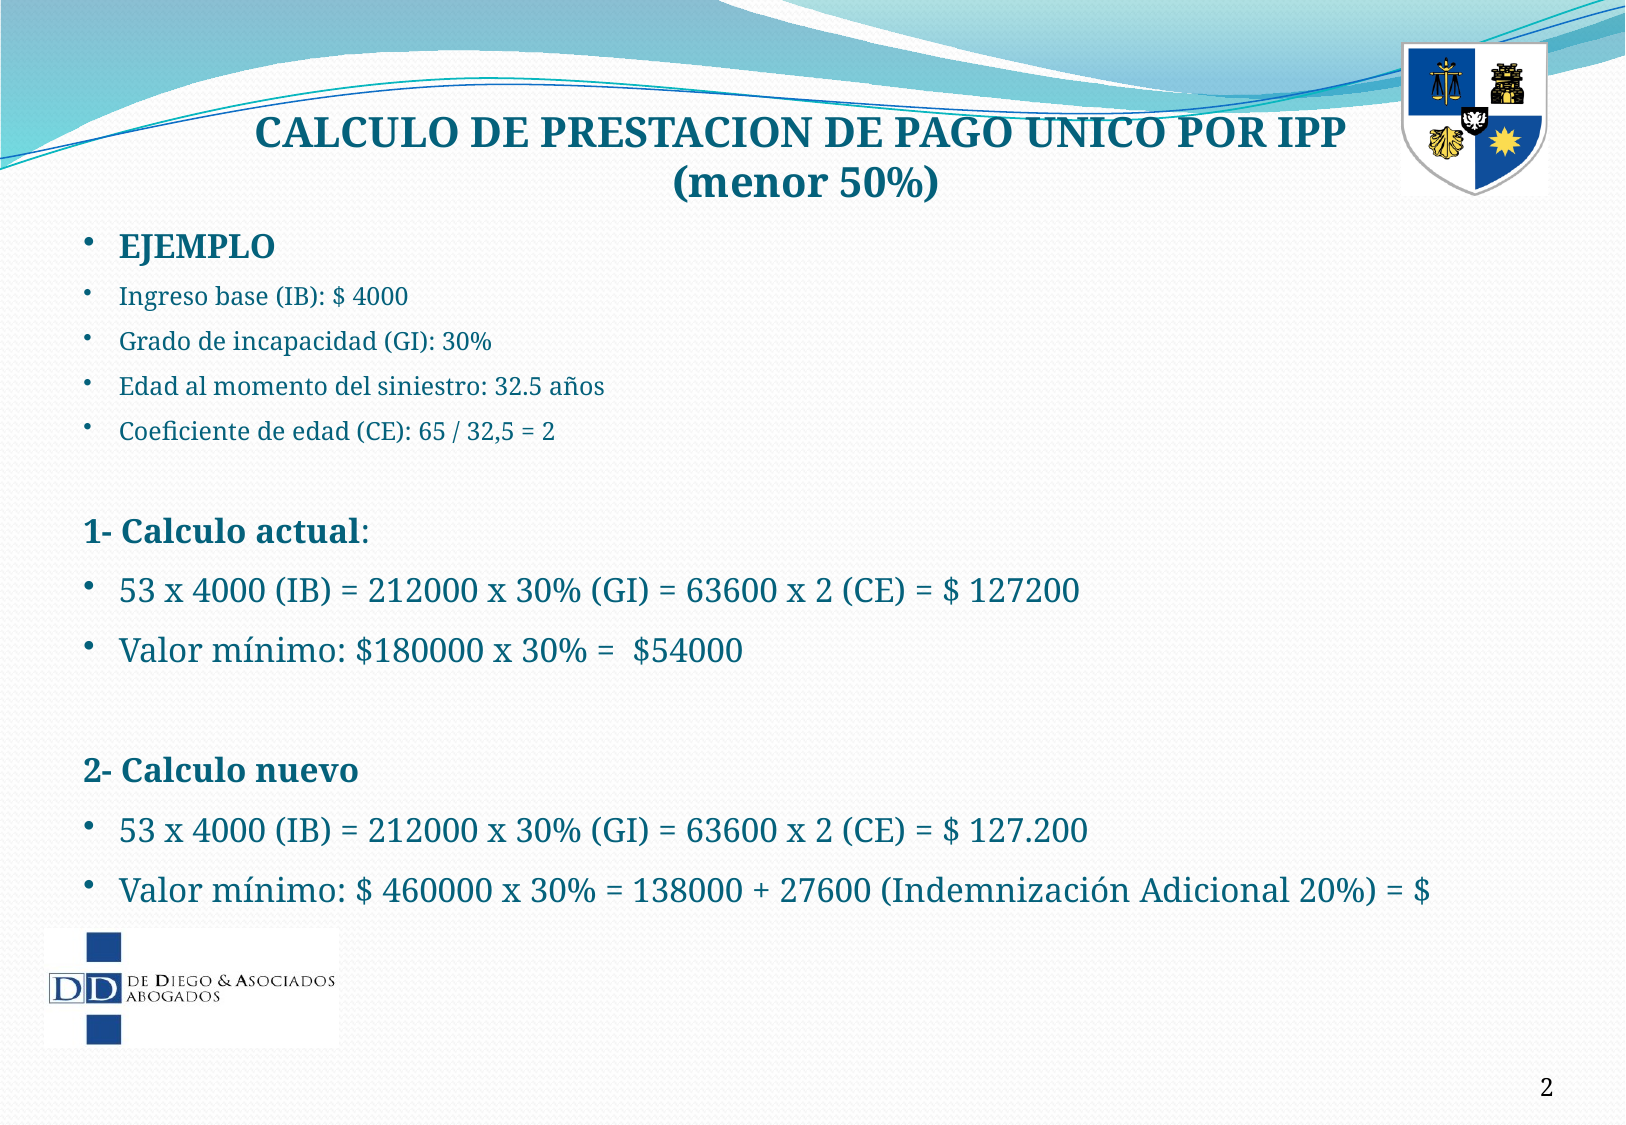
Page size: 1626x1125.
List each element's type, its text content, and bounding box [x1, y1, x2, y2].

text_box 2 [1473, 1064, 1569, 1109]
picture [1400, 42, 1548, 197]
picture [44, 928, 340, 1048]
text_box CALCULO DE PRESTACION DE PAGO UNICO POR IPP (menor 50%) EJEMPLO Ingreso base (IB): $ 4000 Grado de incapacidad (GI): 30% Edad al momento del siniestro: 32.5 años Coeficiente de edad (CE): 65 / 32,5 = 2 1- Calculo actual: 53 x 4000 (IB) = 212000 x 30% (GI) = 63600 x 2 (CE) = $ 127200 Valor mínimo: $180000 x 30% = $54000 2- Calculo nuevo 53 x 4000 (IB) = 212000 x 30% (GI) = 63600 x 2 (CE) = $ 127.200 Valor mínimo: $ 460000 x 30% = 138000 + 27600 (Indemnización Adicional 20%) = $ 165.600 [68, 47, 1545, 1017]
